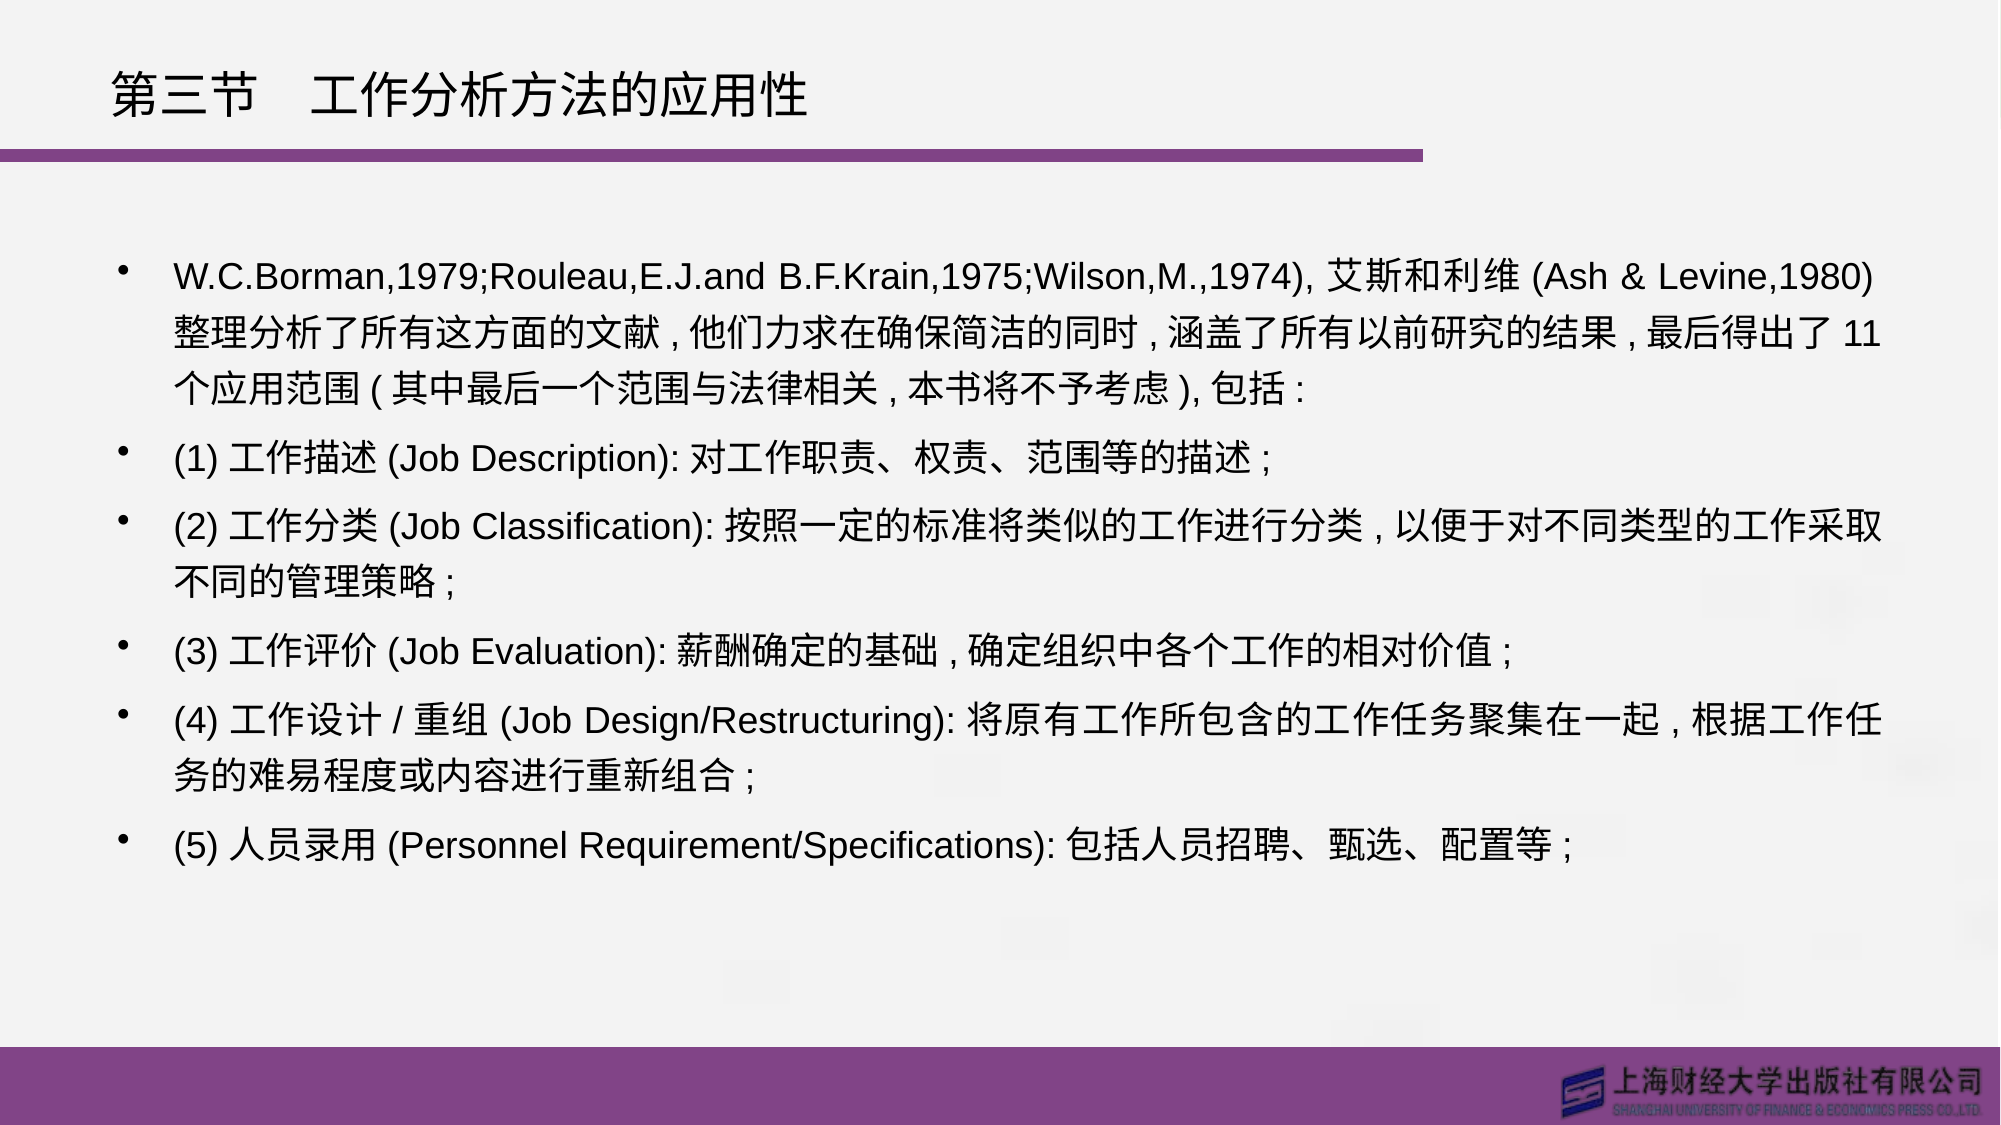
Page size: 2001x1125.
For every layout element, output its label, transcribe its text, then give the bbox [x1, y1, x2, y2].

picture [0, 0, 2001, 1125]
title 第三节 工作分析方法的应用性 [94, 42, 1451, 146]
list W.C.Borman,1979;Rouleau,E.J.and B.F.Krain,1975;Wilson,M.,1974),艾斯和利维(Ash & Levine,1980)整理分析了所有这方面的文献,他们力求在确保简洁的同时,涵盖了所有以前研究的结果,最后得出了11个应用范围(其中最后一个范围与法律相关,本书将不予考虑),包括: (1)工作描述(Job Description):对工作职责、权责、范围等的描述; (2)工作分类(Job Classification):按照一定的标准将类似的工作进行分类,以便于对不同类型的工作采取不同的管理策略; (3)工作评价(Job Evaluation):薪酬确定的基础,确定组织中各个工作的相对价值; (4)工作设计/重组(Job Design/Restructuring):将原有工作所包含的工作任务聚集在一起,根据工作任务的难易程度或内容进行重新组合; (5)人员录用(Personnel Requirement/Specifications):包括人员招聘、甄选、配置等; [102, 233, 1898, 1032]
